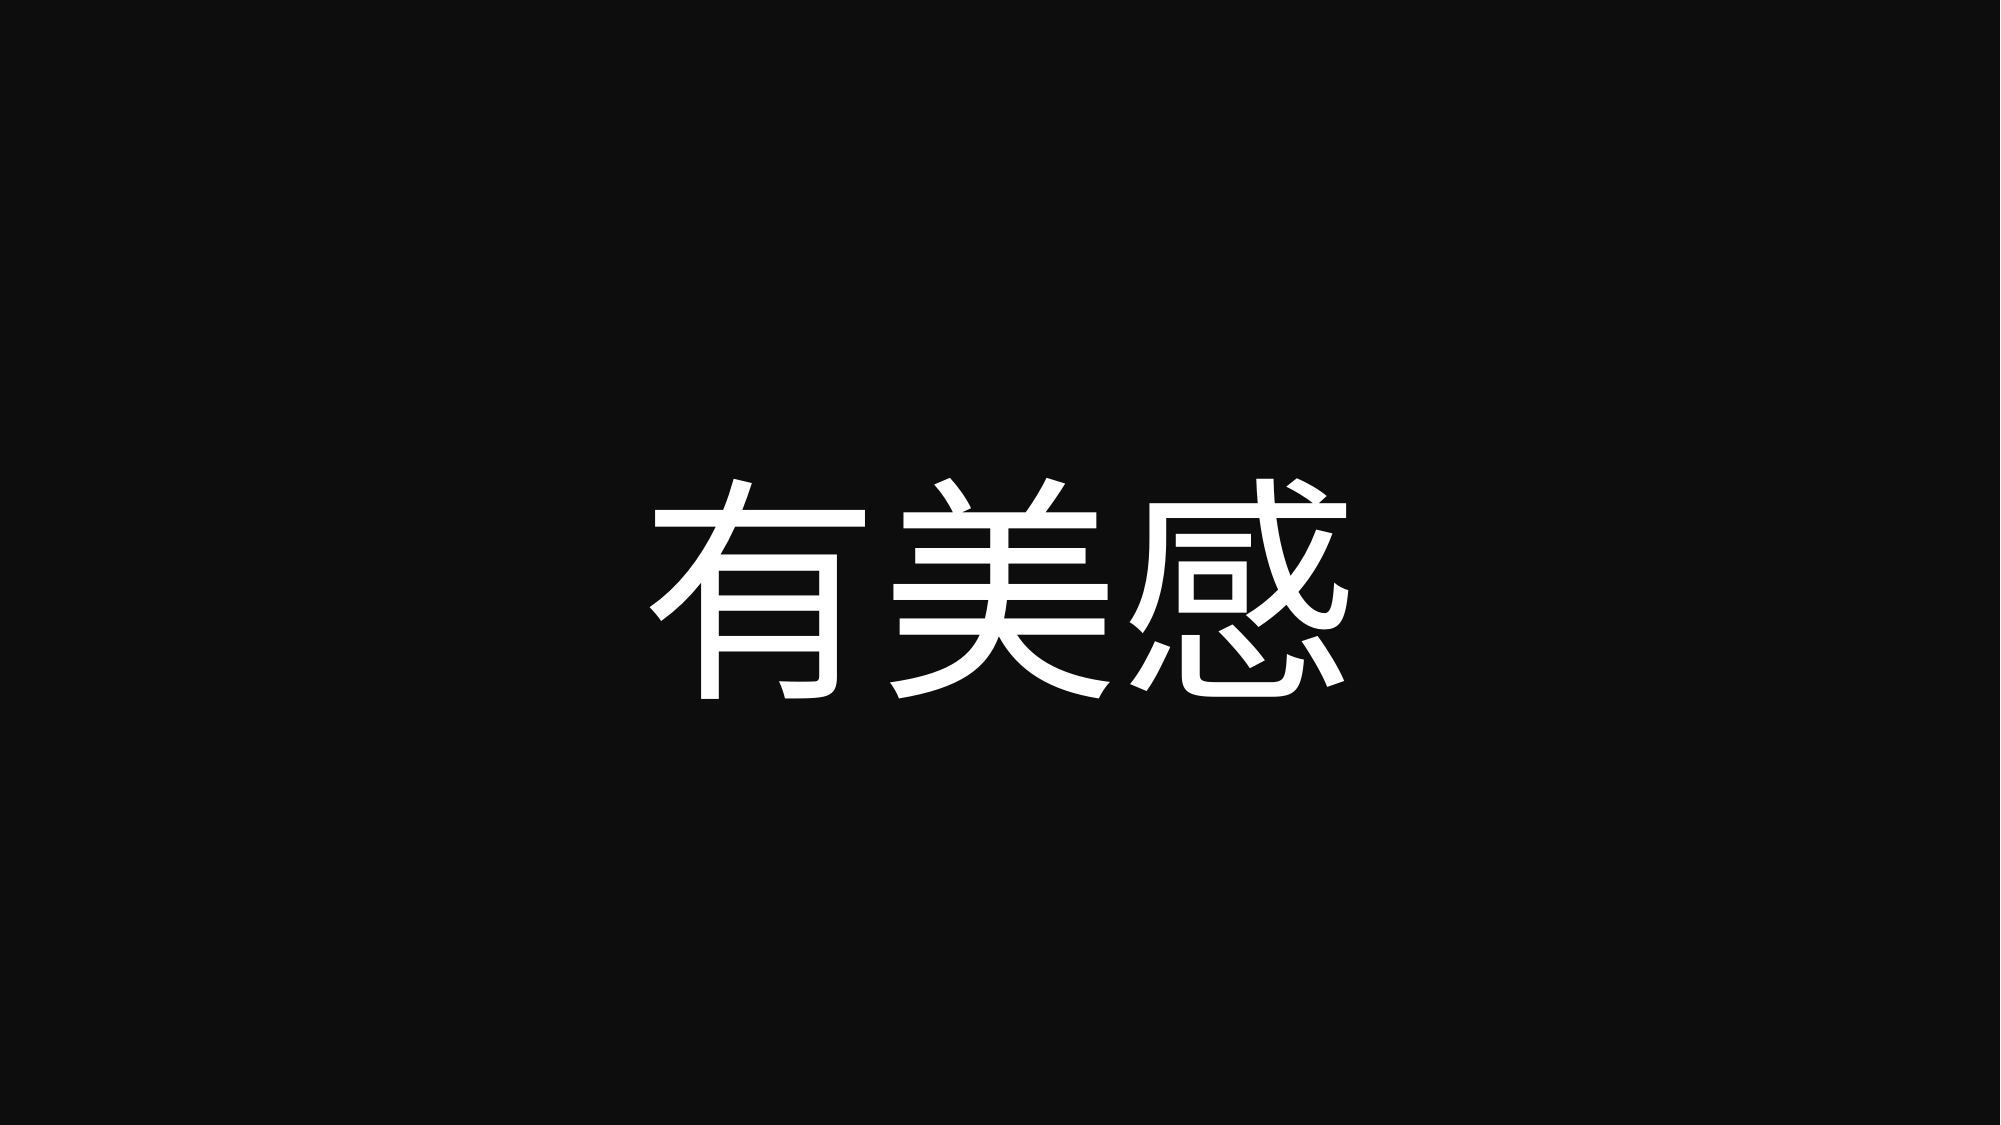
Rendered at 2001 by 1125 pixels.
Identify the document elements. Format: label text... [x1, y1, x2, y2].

text_box [0, 0, 2000, 1125]
text_box 有美感 [625, 433, 1375, 736]
